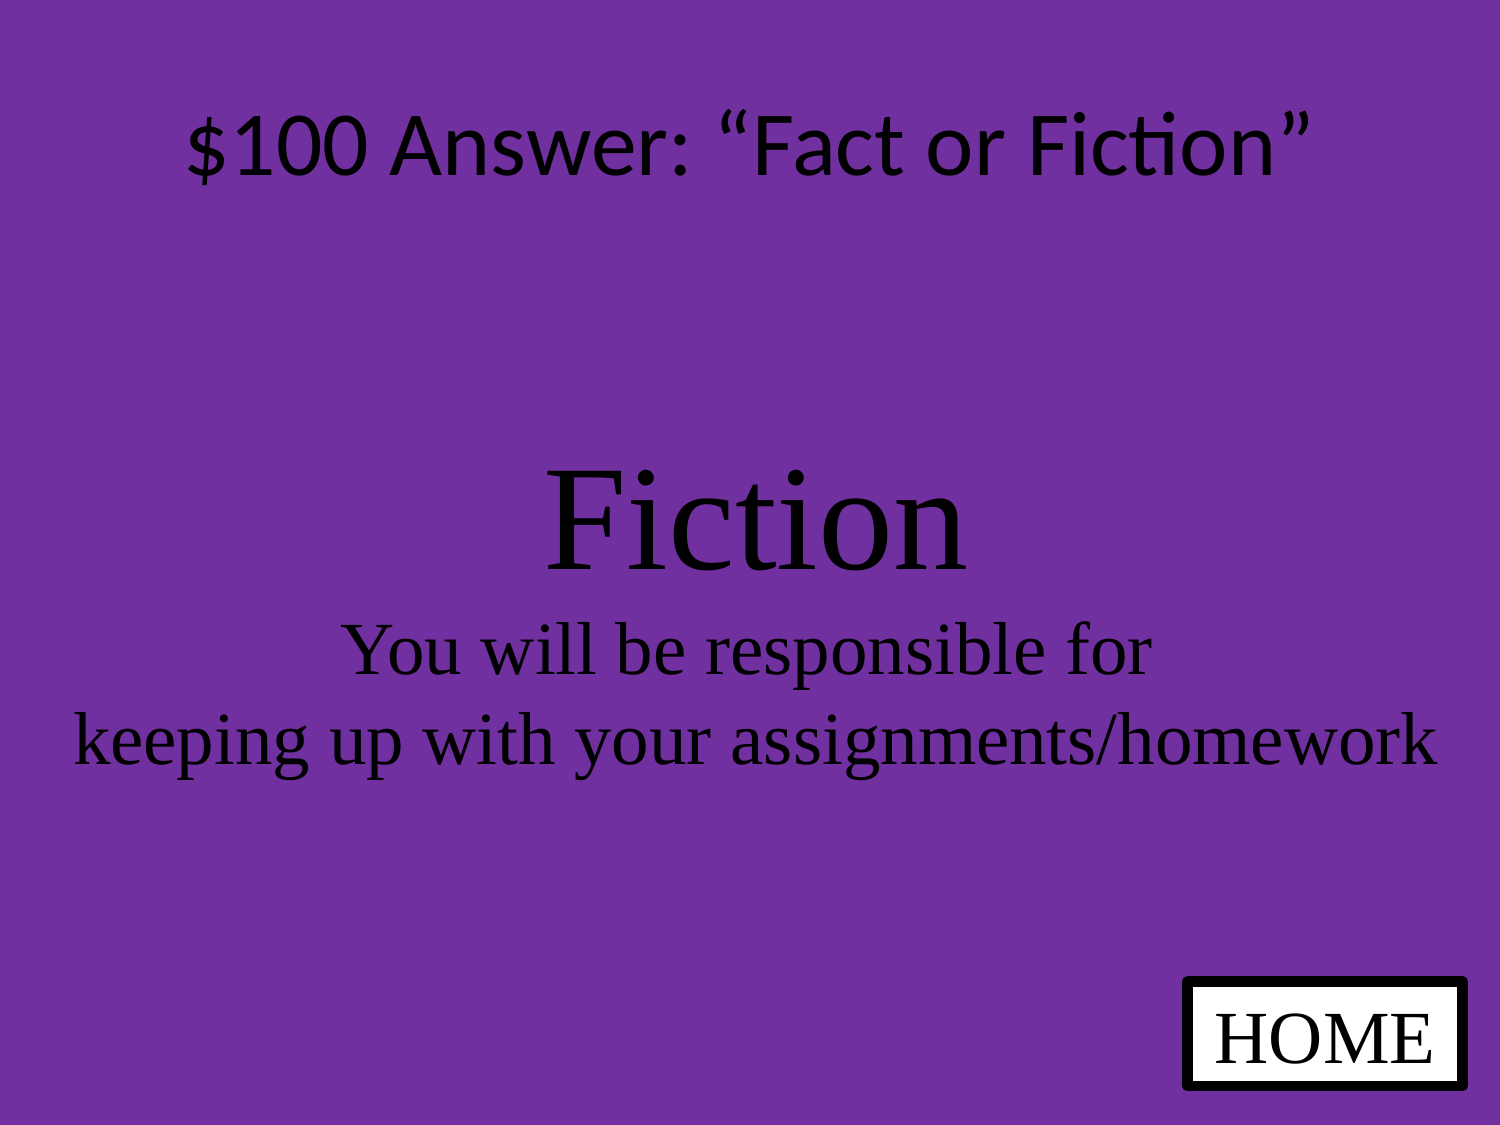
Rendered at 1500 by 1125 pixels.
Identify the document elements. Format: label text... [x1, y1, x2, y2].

text_box Fiction You will be responsible for keeping up with your assignments/homework [49, 412, 1463, 788]
title $100 Answer: “Fact or Fiction” [75, 45, 1425, 233]
text_box HOME [1187, 981, 1463, 1087]
